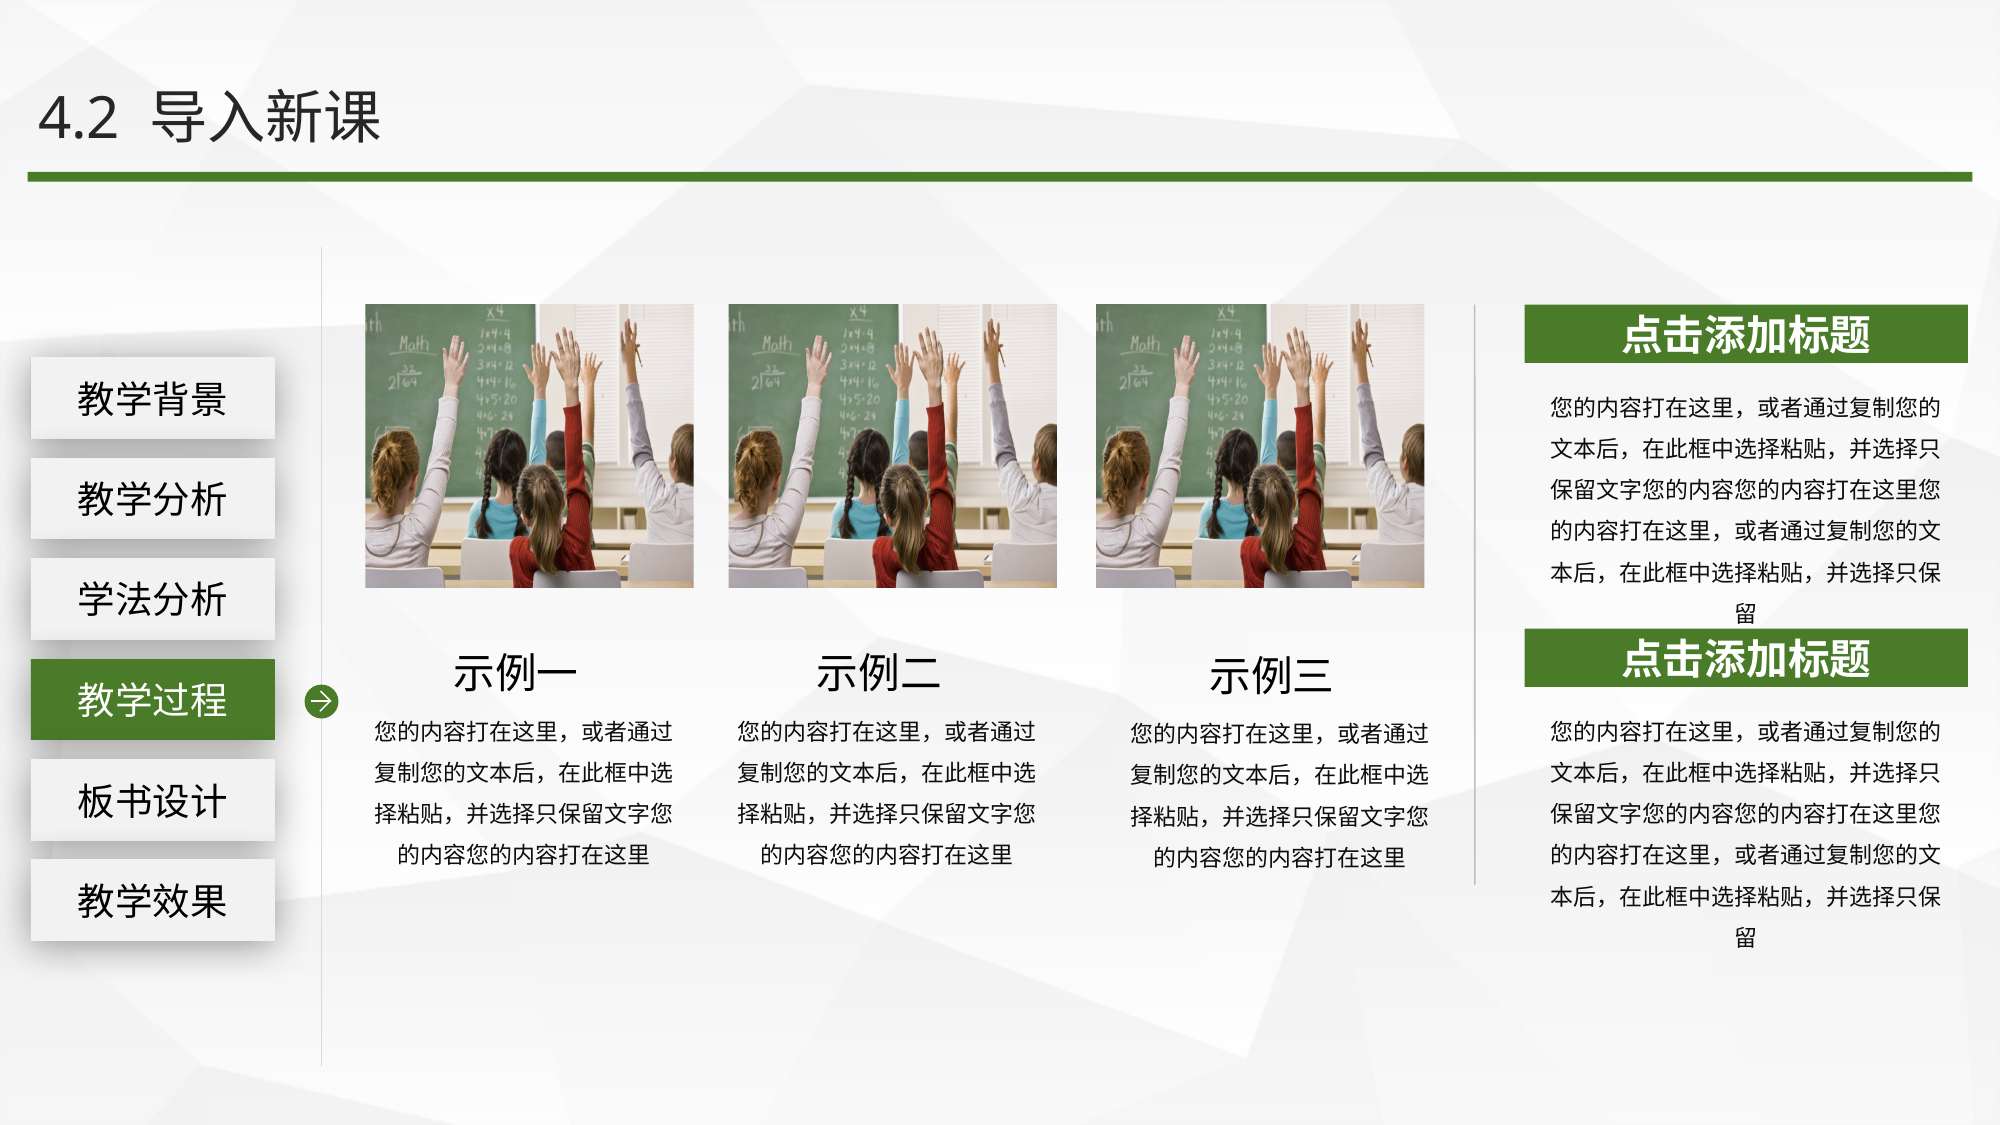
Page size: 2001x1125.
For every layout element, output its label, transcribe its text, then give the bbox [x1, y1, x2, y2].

text_box 学法分析 [30, 558, 275, 640]
text_box 您的内容打在这里，或者通过复制您的文本后，在此框中选择粘贴，并选择只保留文字您的内容您的内容打在这里 [1109, 698, 1450, 878]
text_box [26, 171, 1973, 183]
text_box 点击添加标题 [1524, 628, 1968, 687]
text_box 教学分析 [30, 458, 275, 539]
text_box 您的内容打在这里，或者通过复制您的文本后，在此框中选择粘贴，并选择只保留文字您的内容您的内容打在这里 [353, 696, 694, 876]
text_box 教学背景 [30, 357, 275, 439]
text_box [364, 304, 695, 589]
text_box 您的内容打在这里，或者通过复制您的文本后，在此框中选择粘贴，并选择只保留文字您的内容您的内容打在这里 [717, 696, 1057, 876]
text_box 您的内容打在这里，或者通过复制您的文本后，在此框中选择粘贴，并选择只保留文字您的内容您的内容打在这里您的内容打在这里，或者通过复制您的文本后，在此框中选择粘贴，并选择只保留 [1524, 372, 1968, 628]
text_box [728, 304, 1058, 589]
text_box 您的内容打在这里，或者通过复制您的文本后，在此框中选择粘贴，并选择只保留文字您的内容您的内容打在这里您的内容打在这里，或者通过复制您的文本后，在此框中选择粘贴，并选择只保留 [1524, 696, 1968, 959]
text_box 教学效果 [30, 859, 275, 941]
text_box 点击添加标题 [1524, 304, 1968, 363]
text_box 4.2 导入新课 [23, 73, 794, 158]
text_box 示例三 [1181, 641, 1363, 698]
text_box 示例一 [425, 639, 607, 696]
text_box 板书设计 [30, 759, 275, 841]
picture [0, 0, 2000, 1125]
text_box [1095, 304, 1426, 589]
text_box 教学过程 [30, 659, 275, 740]
text_box 示例二 [789, 639, 970, 696]
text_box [304, 684, 339, 719]
